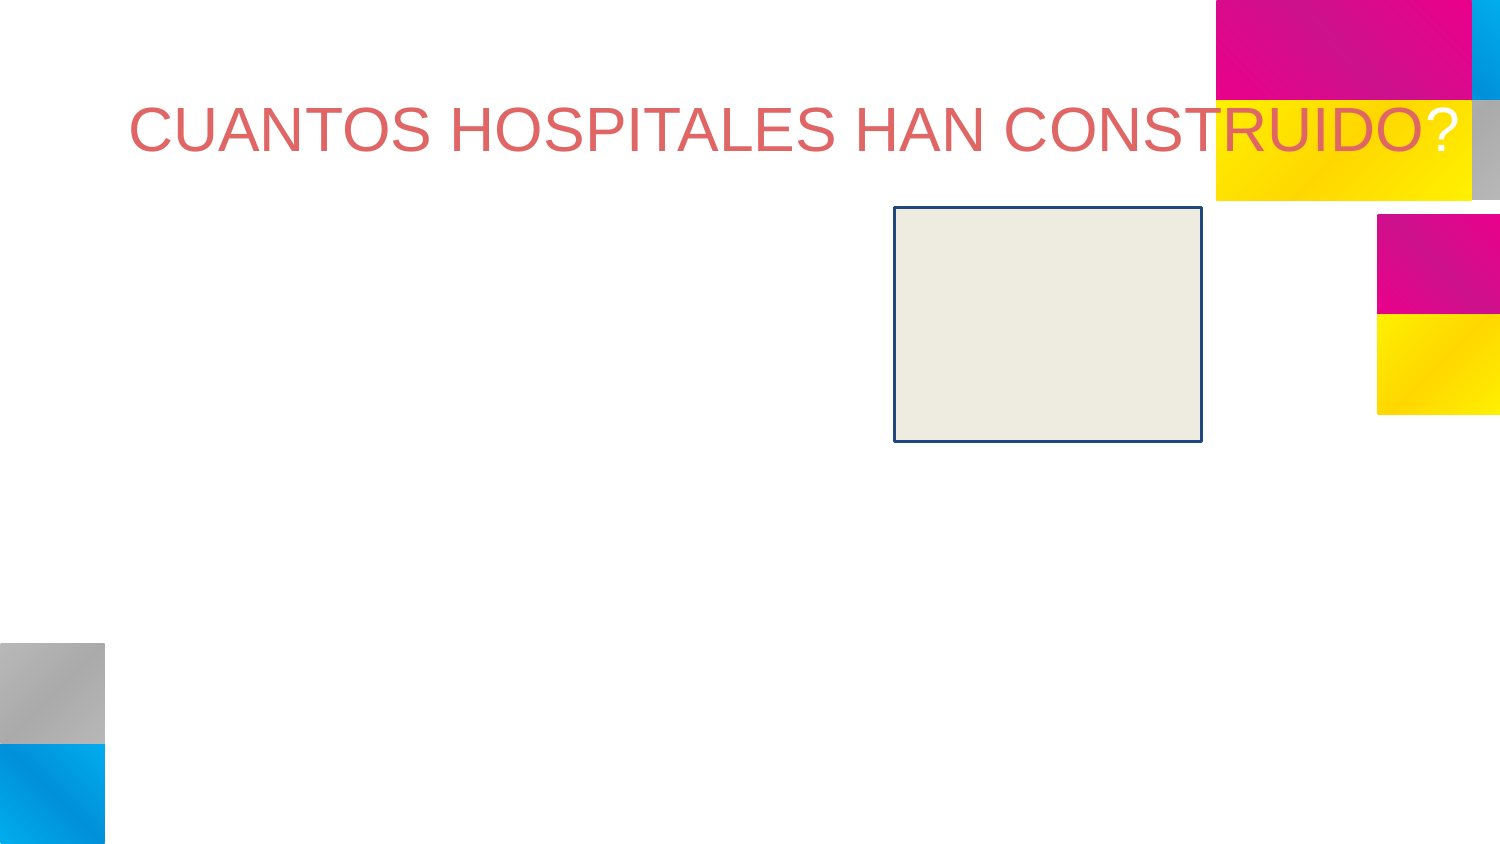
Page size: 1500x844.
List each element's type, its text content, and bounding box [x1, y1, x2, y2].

text_box TODAVÍA NO LO SABEMOS [75, 193, 1425, 789]
text_box [894, 207, 1202, 442]
text_box ¿CUANTOS HOSPITALES HAN CONSTRUIDO? [75, 33, 1500, 179]
